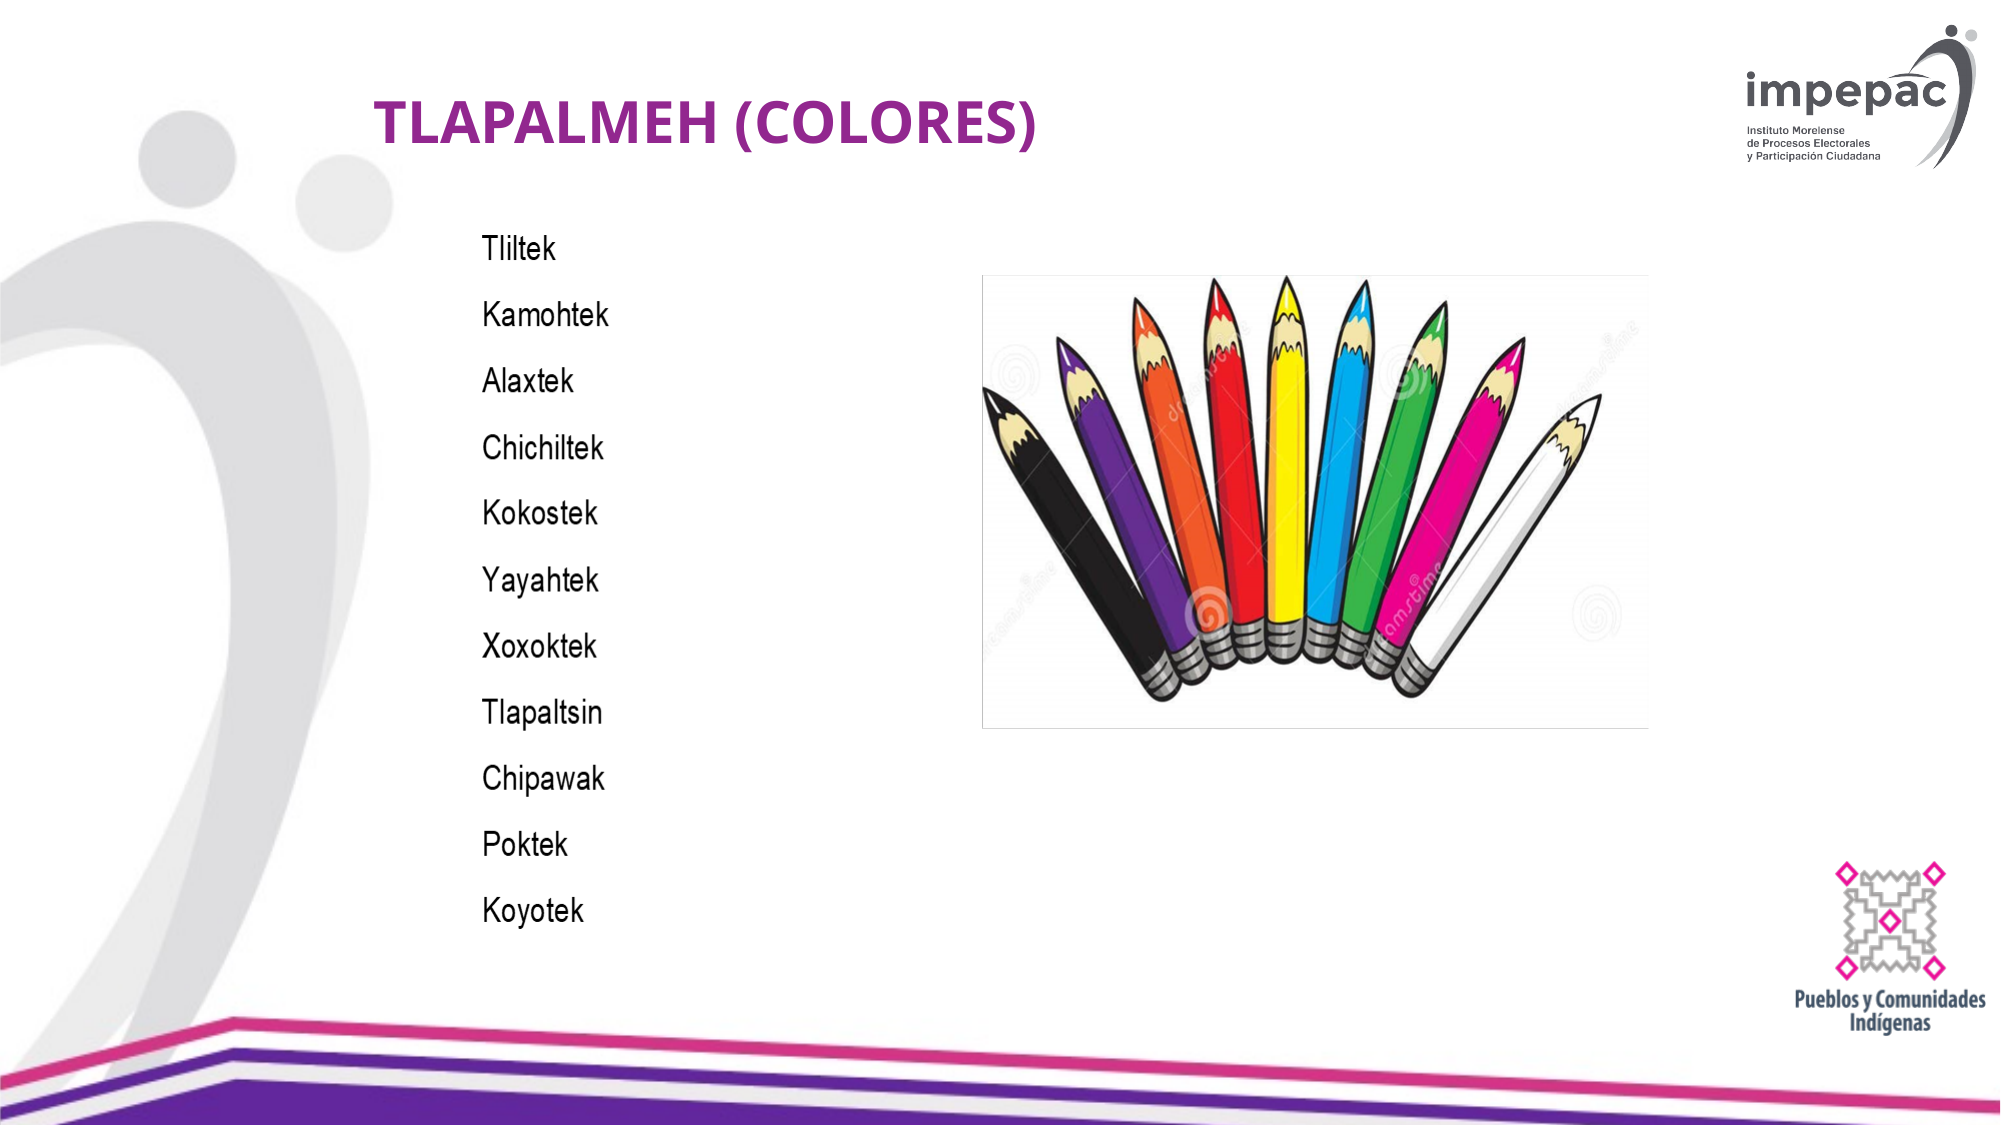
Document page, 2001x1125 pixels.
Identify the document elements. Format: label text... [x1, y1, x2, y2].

title TLAPALMEH (COLORES) [114, 21, 1298, 229]
picture [0, 20, 2001, 1125]
